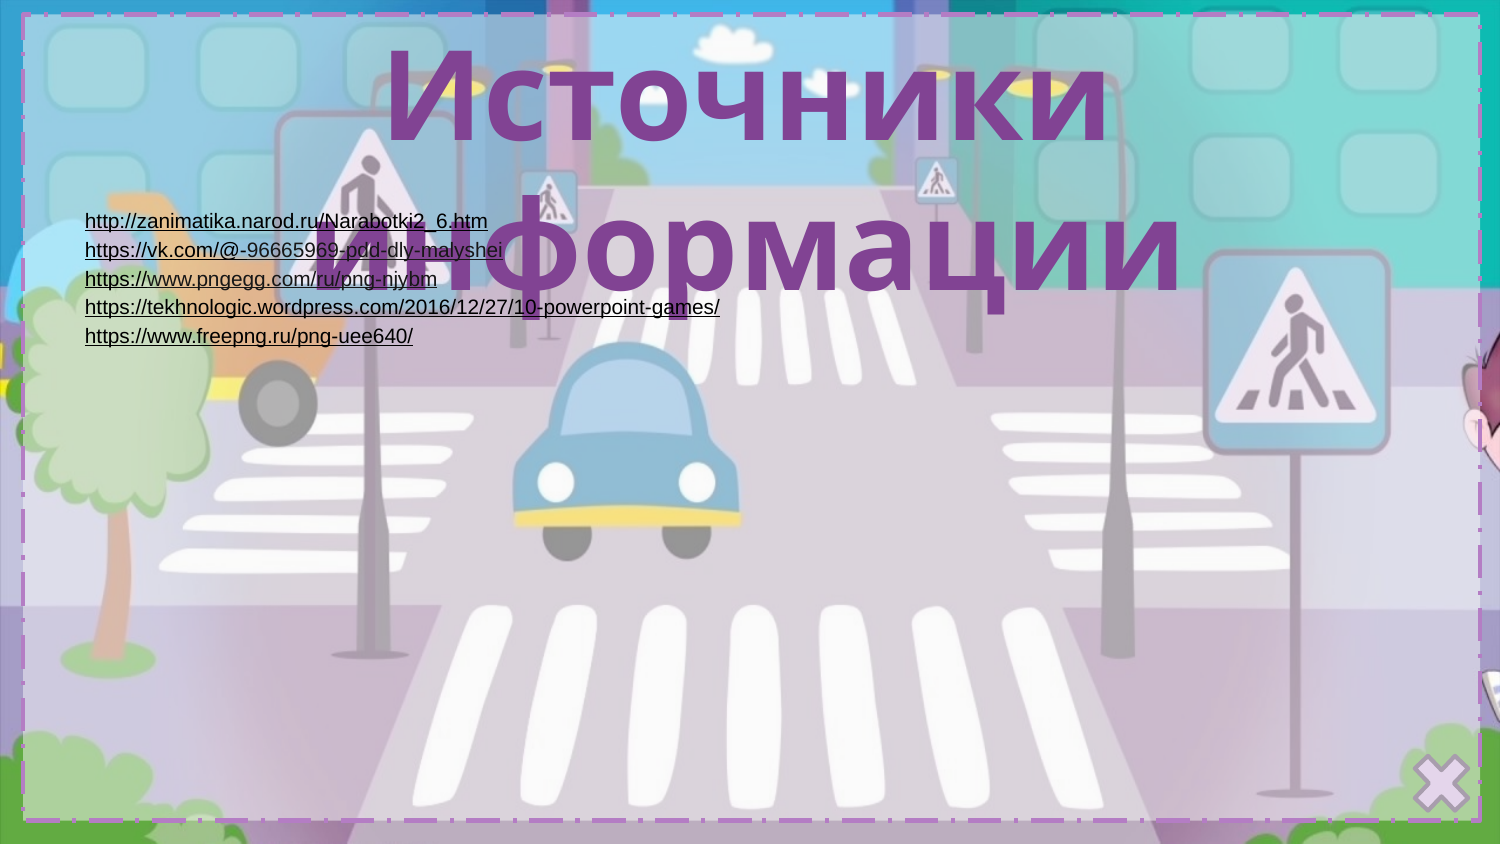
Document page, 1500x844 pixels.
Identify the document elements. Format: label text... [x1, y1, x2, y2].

text_box [21, 94, 1482, 823]
text_box [1412, 753, 1471, 813]
title Источники информации [0, 0, 1494, 94]
picture [0, 0, 1500, 844]
list http://zanimatika.narod.ru/Narabotki2_6.htm https://vk.com/@-96665969-pdd-dly-malyshei https://www.pngegg.com/ru/png-njybm https://tekhnologic.wordpress.com/2016/12/27/10-powerpoint-games/ https://www.freepng.ru/png-uee640/ [51, 189, 1455, 750]
